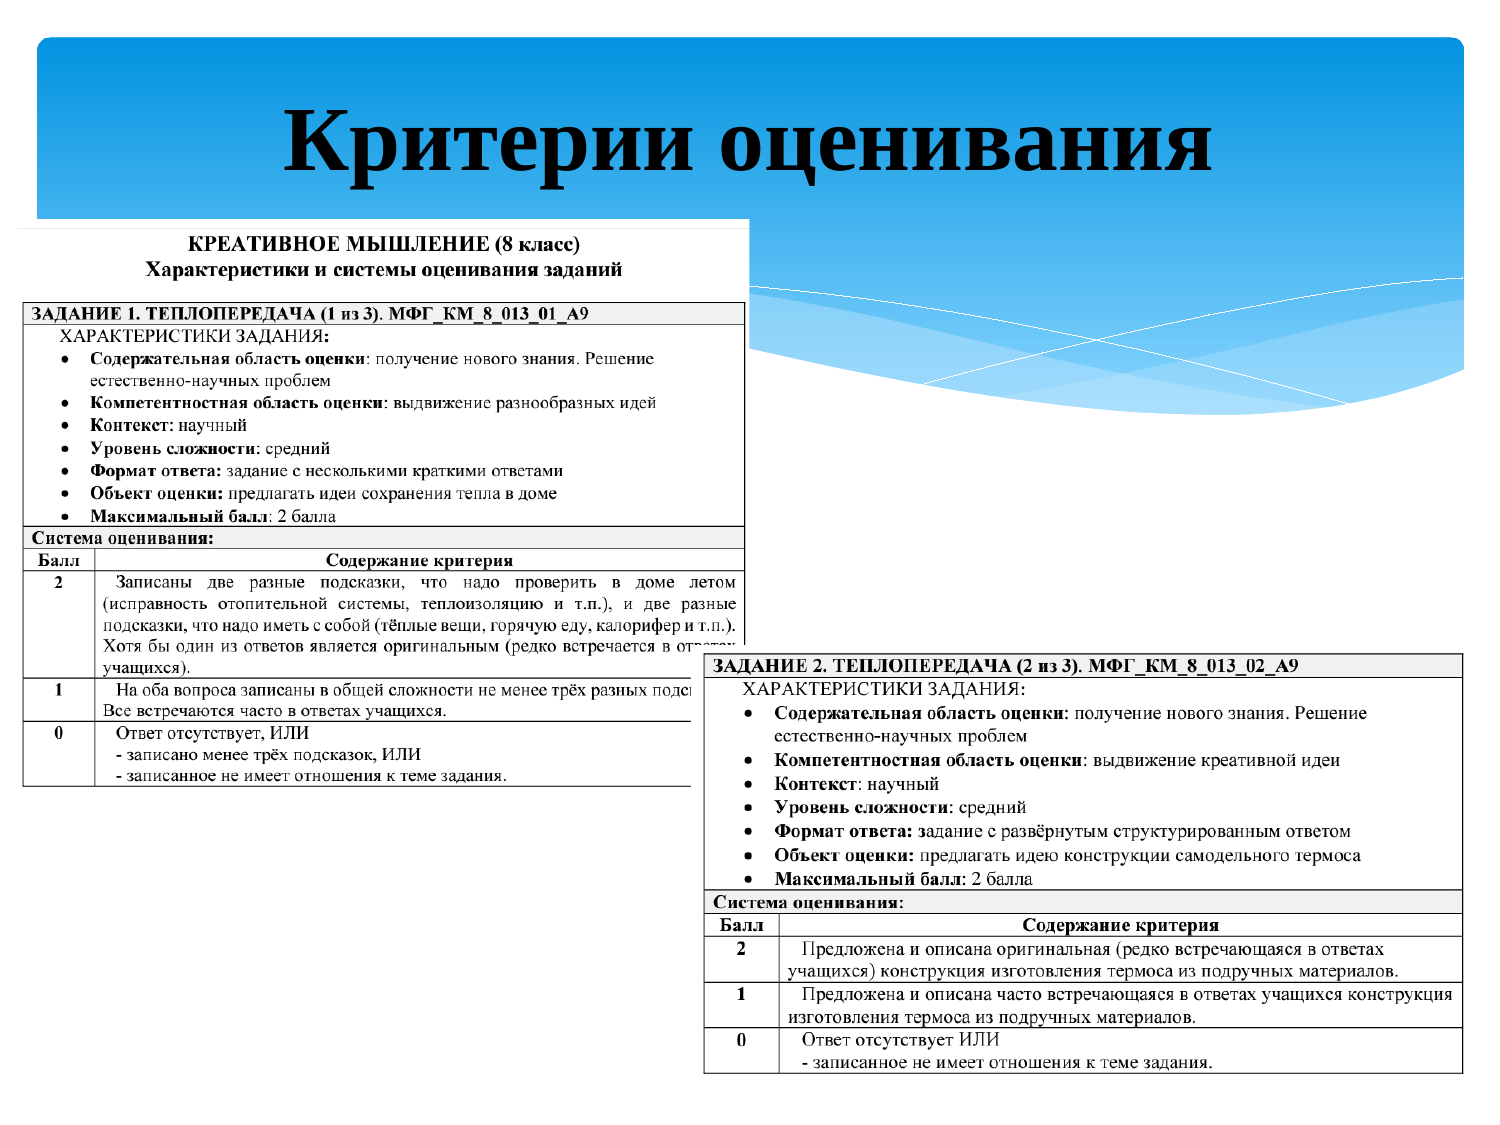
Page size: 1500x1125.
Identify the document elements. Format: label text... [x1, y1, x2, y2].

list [690, 644, 1471, 1125]
picture [17, 219, 750, 788]
title Критерии оценивания [74, 30, 1425, 237]
